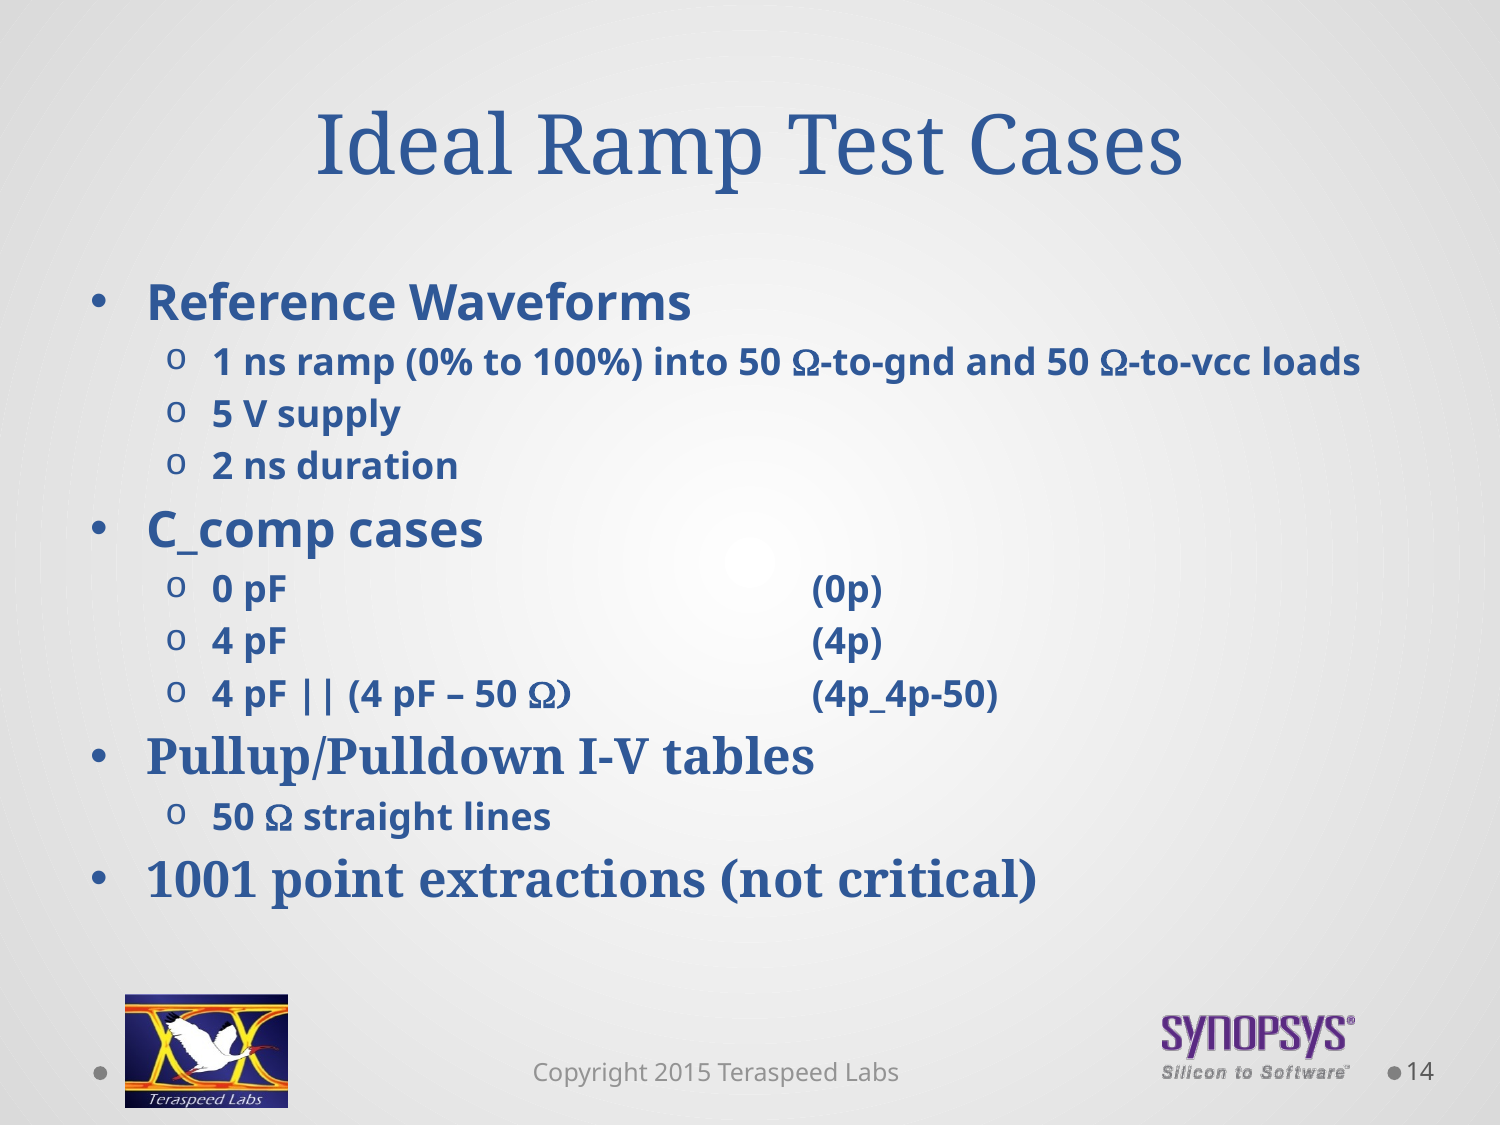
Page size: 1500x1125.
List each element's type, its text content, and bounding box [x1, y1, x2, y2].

picture [125, 1005, 288, 1108]
footer Copyright 2015 Teraspeed Labs [525, 1043, 993, 1103]
list Reference Waveforms 1 ns ramp (0% to 100%) into 50 W-to-gnd and 50 W-to-vcc loads 5 V supply 2 ns duration C_comp cases 0 pF (0p) 4 pF (4p) 4 pF || (4 pF – 50 W) (4p_4p-50) Pullup/Pulldown I-V tables 50 W straight lines 1001 point extractions (not critical) [75, 262, 1425, 1005]
title Ideal Ramp Test Cases [75, 0, 1425, 262]
slide_number 14 [1401, 1042, 1494, 1103]
picture [1162, 1005, 1355, 1092]
